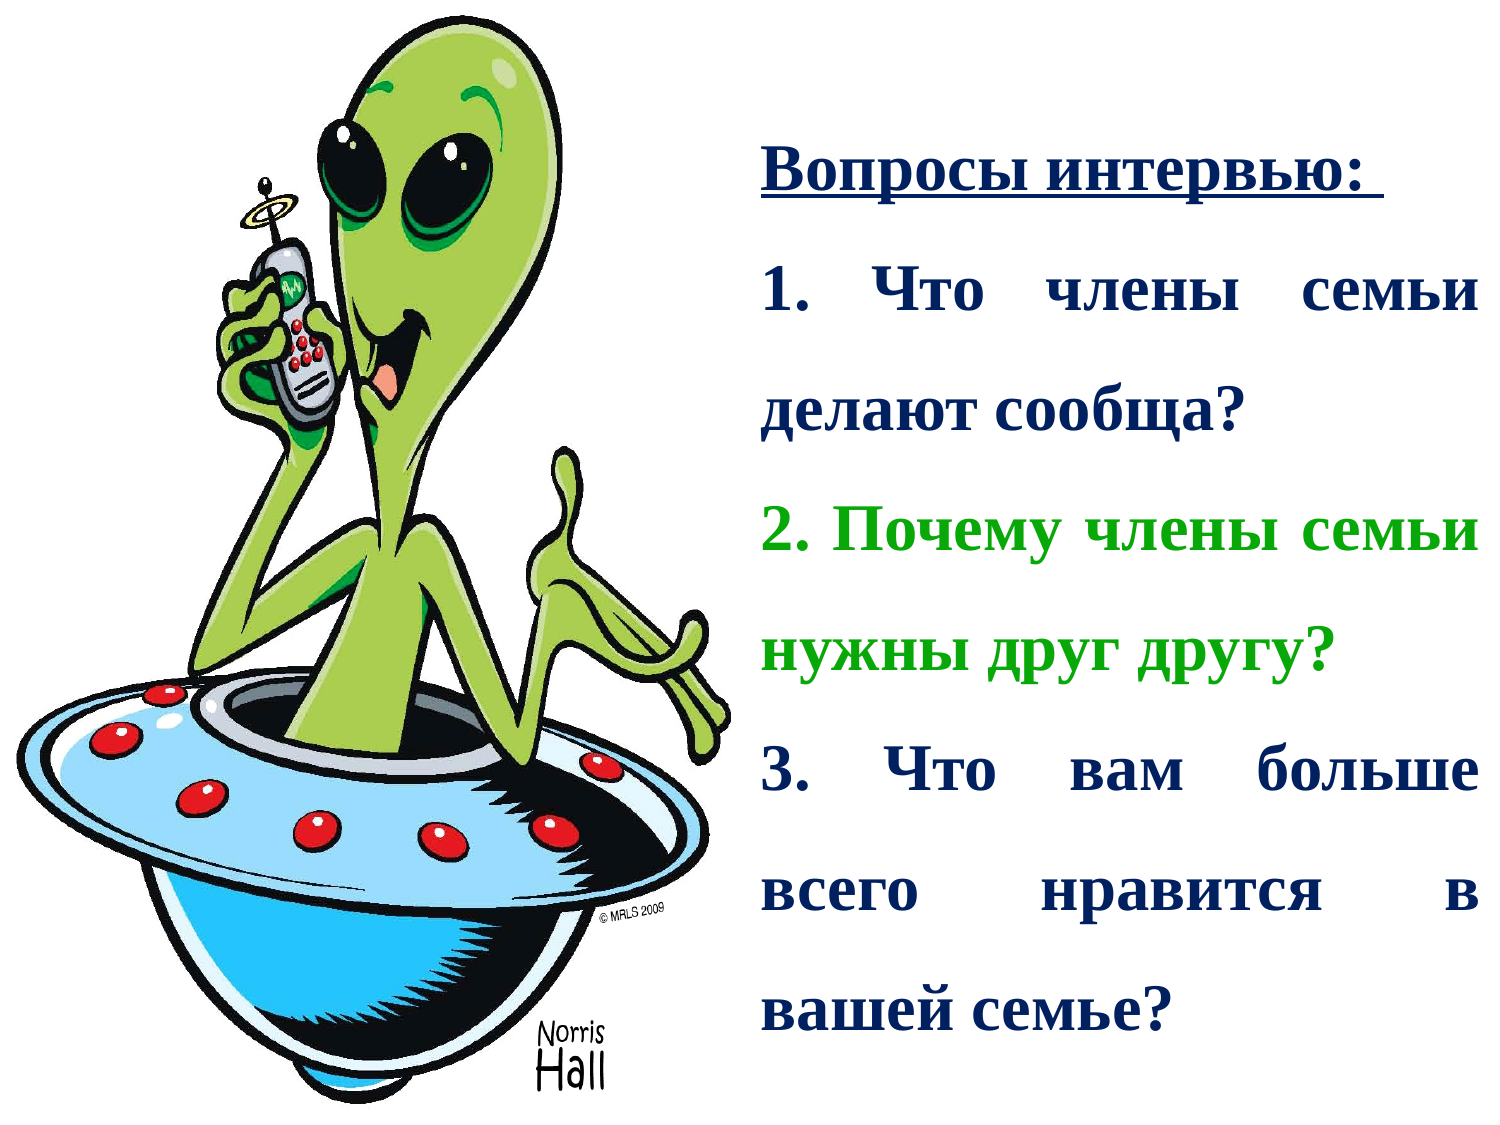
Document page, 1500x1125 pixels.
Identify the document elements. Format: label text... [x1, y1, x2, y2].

text_box Вопросы интервью: 1. Что члены семьи делают сообща? 2. Почему члены семьи нужны друг другу? 3. Что вам больше всего нравится в вашей семье? [751, 76, 1496, 1051]
picture [1, 0, 747, 1125]
